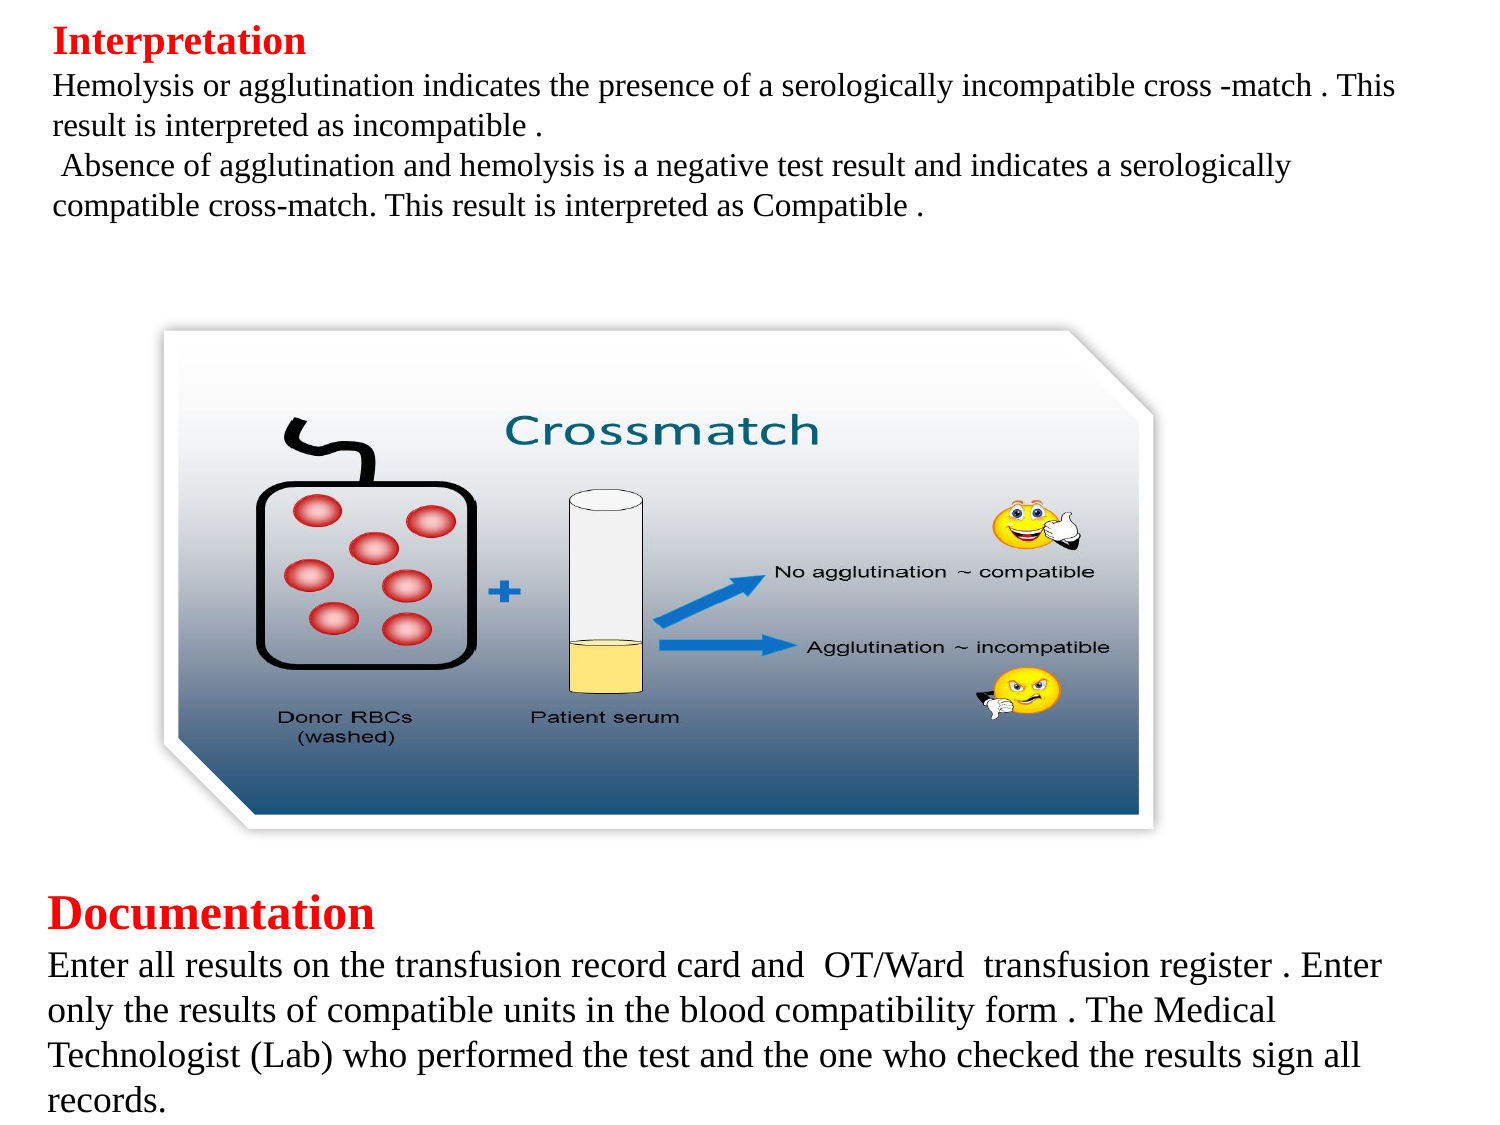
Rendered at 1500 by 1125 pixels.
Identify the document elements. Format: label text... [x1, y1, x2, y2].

picture [170, 337, 1147, 823]
text_box Interpretation Hemolysis or agglutination indicates the presence of a serologically incompatible cross -match . This result is interpreted as incompatible . Absence of agglutination and hemolysis is a negative test result and indicates a serologically compatible cross-match. This result is interpreted as Compatible . [37, 5, 1461, 281]
text_box Documentation Enter all results on the transfusion record card and OT/Ward transfusion register . Enter only the results of compatible units in the blood compatibility form . The Medical Technologist (Lab) who performed the test and the one who checked the results sign all records. [32, 872, 1437, 1125]
